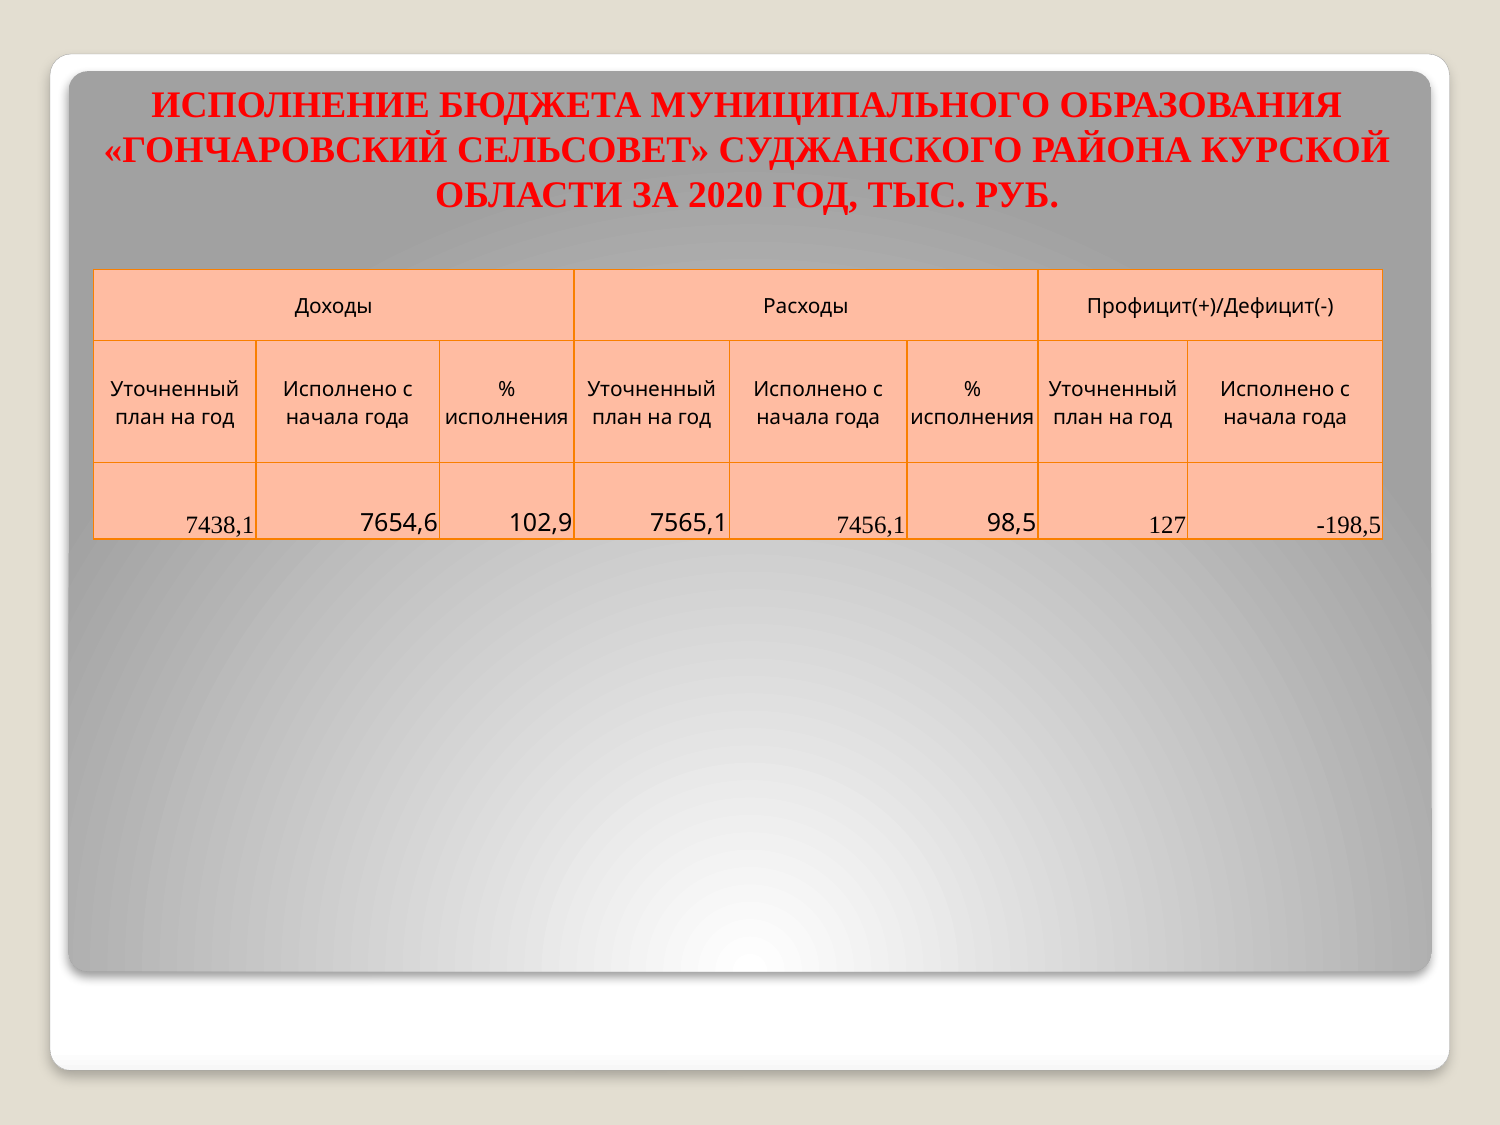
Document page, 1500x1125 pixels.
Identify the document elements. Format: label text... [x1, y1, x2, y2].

table_cell 7438,1 [94, 463, 255, 538]
table_cell 7654,6 [257, 463, 439, 538]
table_cell 7456,1 [730, 463, 906, 538]
table_cell Исполнено с начала года [1188, 341, 1382, 462]
table_cell 7565,1 [575, 463, 729, 538]
table_header Доходы [94, 270, 573, 340]
table_cell 98,5 [908, 463, 1037, 538]
table_header Профицит(+)/Дефицит(-) [1039, 270, 1382, 340]
table_cell Уточненный план на год [94, 341, 255, 462]
table_cell Уточненный план на год [1039, 341, 1187, 462]
table_cell Уточненный план на год [575, 341, 729, 462]
table_header Расходы [575, 270, 1037, 340]
table_cell Исполнено с начала года [257, 341, 439, 462]
table_cell -198,5 [1188, 463, 1382, 538]
table_cell 127 [1039, 463, 1187, 538]
table_cell % исполнения [440, 341, 573, 462]
table_cell 102,9 [440, 463, 573, 538]
table_cell Исполнено с начала года [730, 341, 906, 462]
title Исполнение бюджета муниципального образования «Гончаровский сельсовет» Суджанского района Курской области за 2020 год, тыс. руб. [64, 70, 1430, 223]
table_cell % исполнения [908, 341, 1037, 462]
